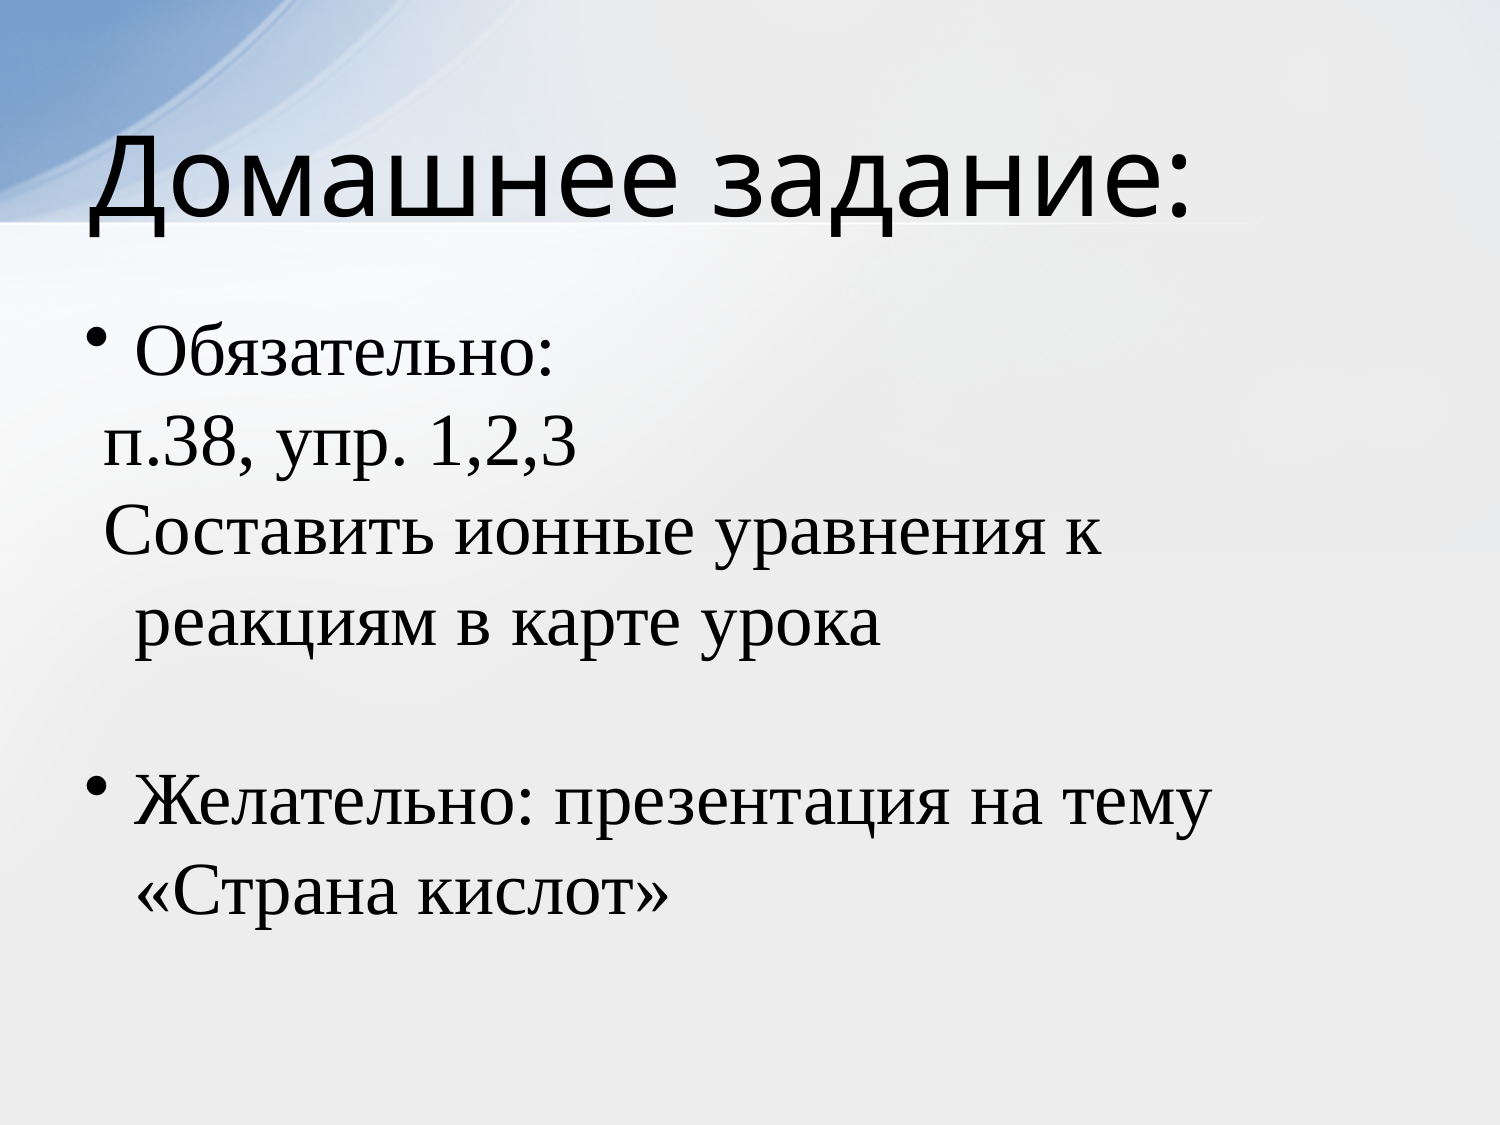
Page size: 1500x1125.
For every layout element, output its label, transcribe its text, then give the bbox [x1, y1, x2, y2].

list Обязательно: п.38, упр. 1,2,3 Составить ионные уравнения к реакциям в карте урока Желательно: презентация на тему «Страна кислот» [70, 292, 1421, 1036]
picture [0, 0, 1500, 1125]
title Домашнее задание: [75, 58, 1425, 247]
